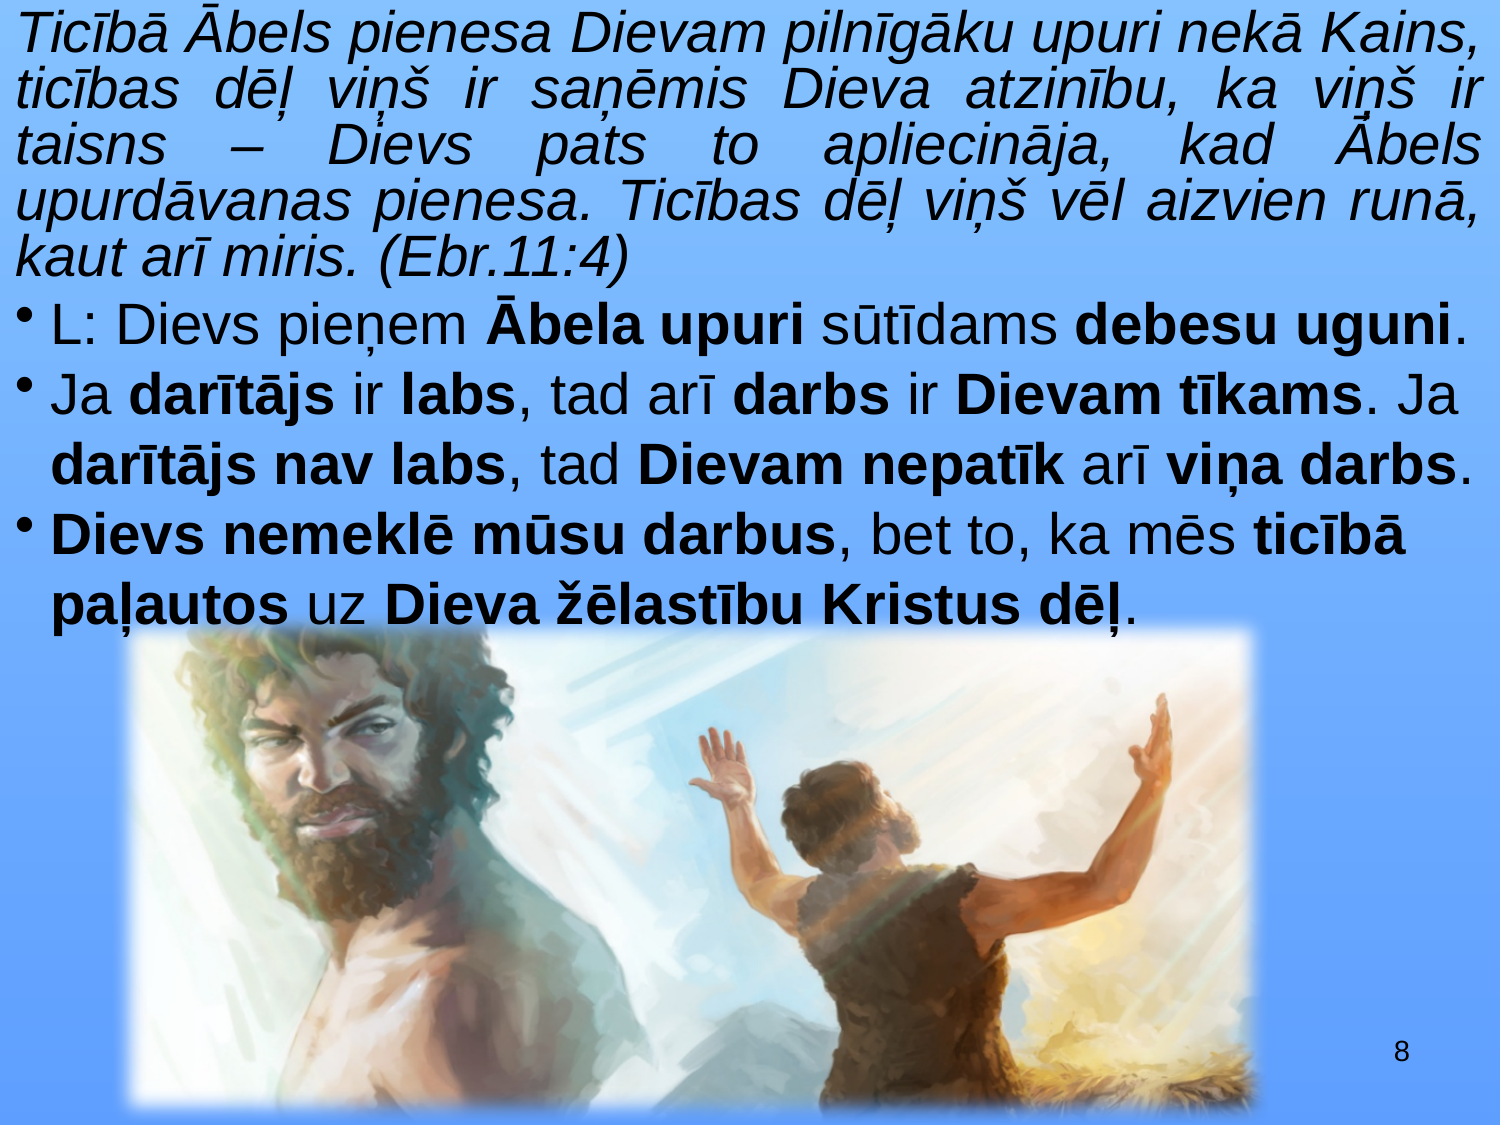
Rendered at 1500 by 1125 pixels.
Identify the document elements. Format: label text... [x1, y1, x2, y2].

slide_number 8 [1275, 1024, 1426, 1103]
picture [111, 612, 1270, 1125]
text_box L: Dievs pieņem Ābela upuri sūtīdams debesu uguni. Ja darītājs ir labs, tad arī darbs ir Dievam tīkams. Ja darītājs nav labs, tad Dievam nepatīk arī viņa darbs. Dievs nemeklē mūsu darbus, bet to, ka mēs ticībā paļautos uz Dieva žēlastību Kristus dēļ. [0, 278, 1500, 644]
list Ticībā Ābels pienesa Dievam pilnīgāku upuri nekā Kains, ticības dēļ viņš ir saņēmis Dieva atzinību, ka viņš ir taisns – Dievs pats to apliecināja, kad Ābels upurdāvanas pienesa. Ticības dēļ viņš vēl aizvien runā, kaut arī miris. (Ebr.11:4) [0, 0, 1500, 178]
